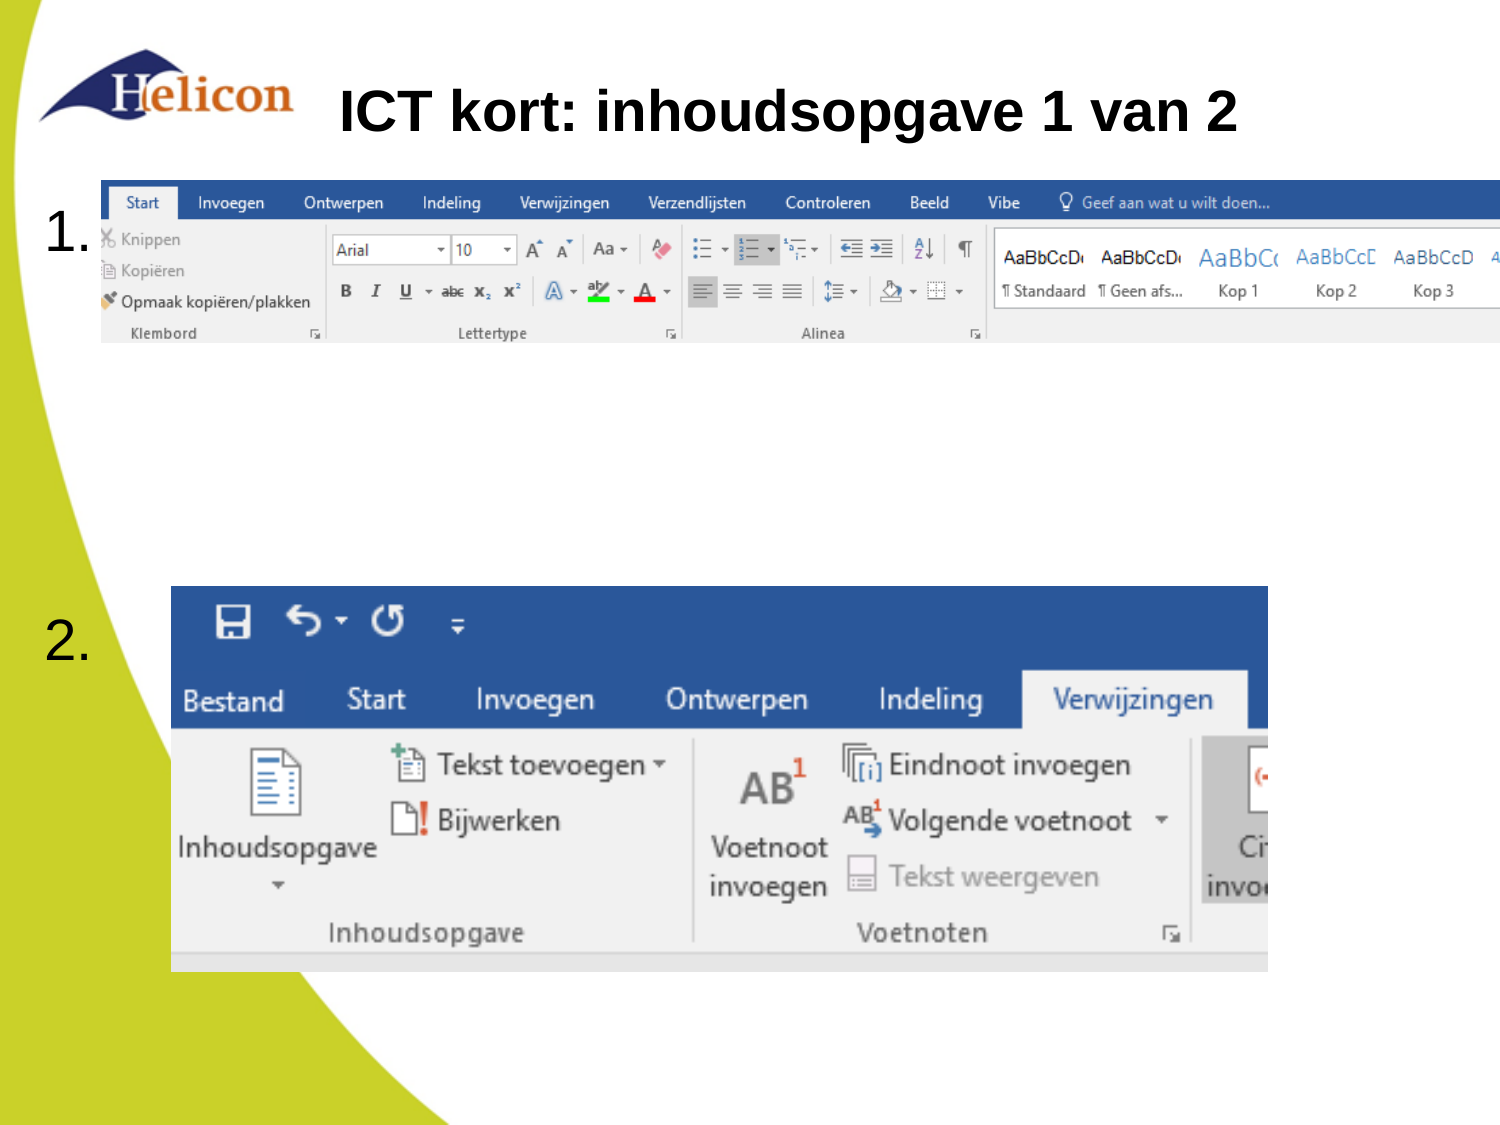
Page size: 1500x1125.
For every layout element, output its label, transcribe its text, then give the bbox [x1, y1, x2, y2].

list 1. 2. [29, 185, 1118, 995]
picture [0, 0, 1500, 1125]
title ICT kort: inhoudsopgave 1 van 2 [324, 54, 1415, 161]
